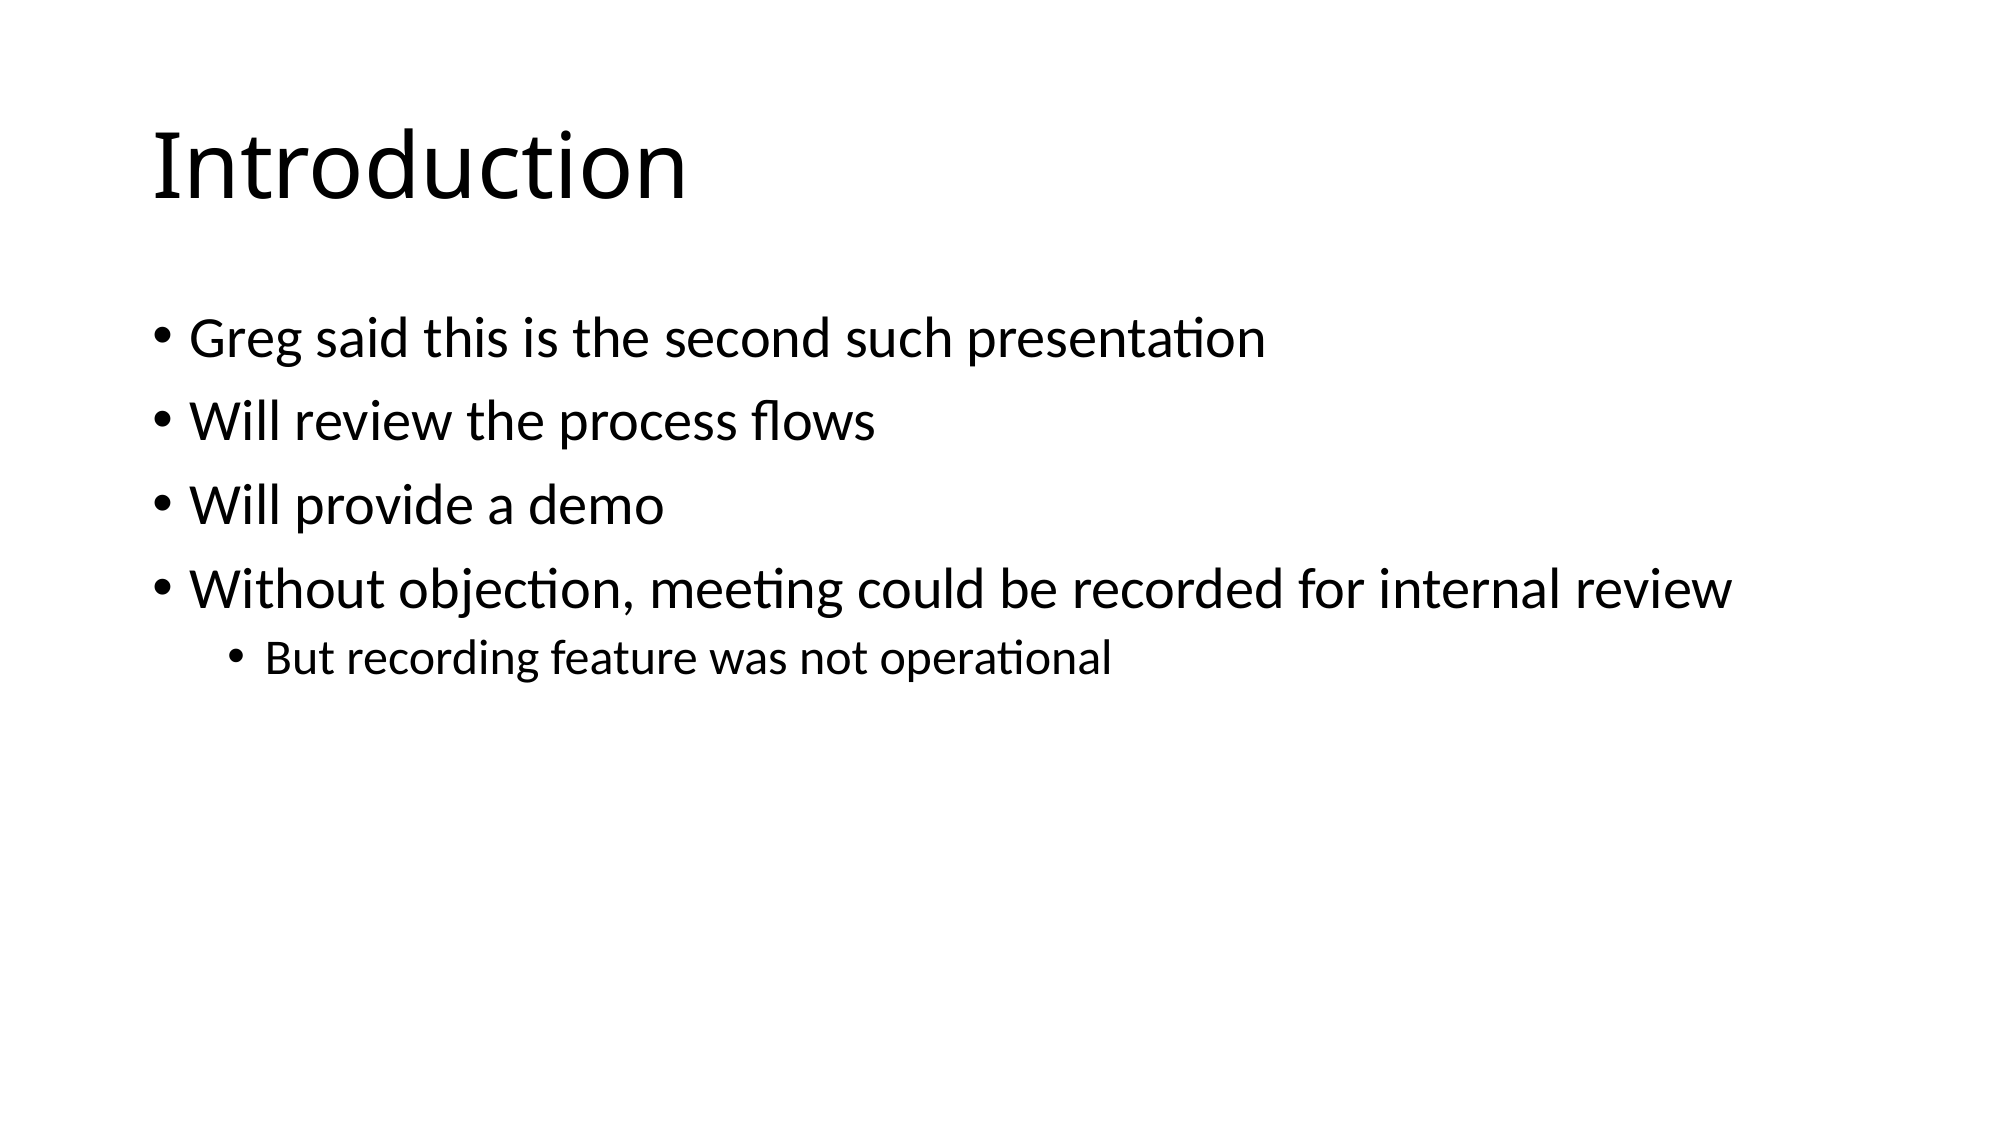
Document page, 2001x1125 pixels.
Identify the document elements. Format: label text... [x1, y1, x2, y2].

title Introduction [137, 59, 1863, 278]
list Greg said this is the second such presentation Will review the process flows Will provide a demo Without objection, meeting could be recorded for internal review But recording feature was not operational [137, 299, 1863, 1014]
